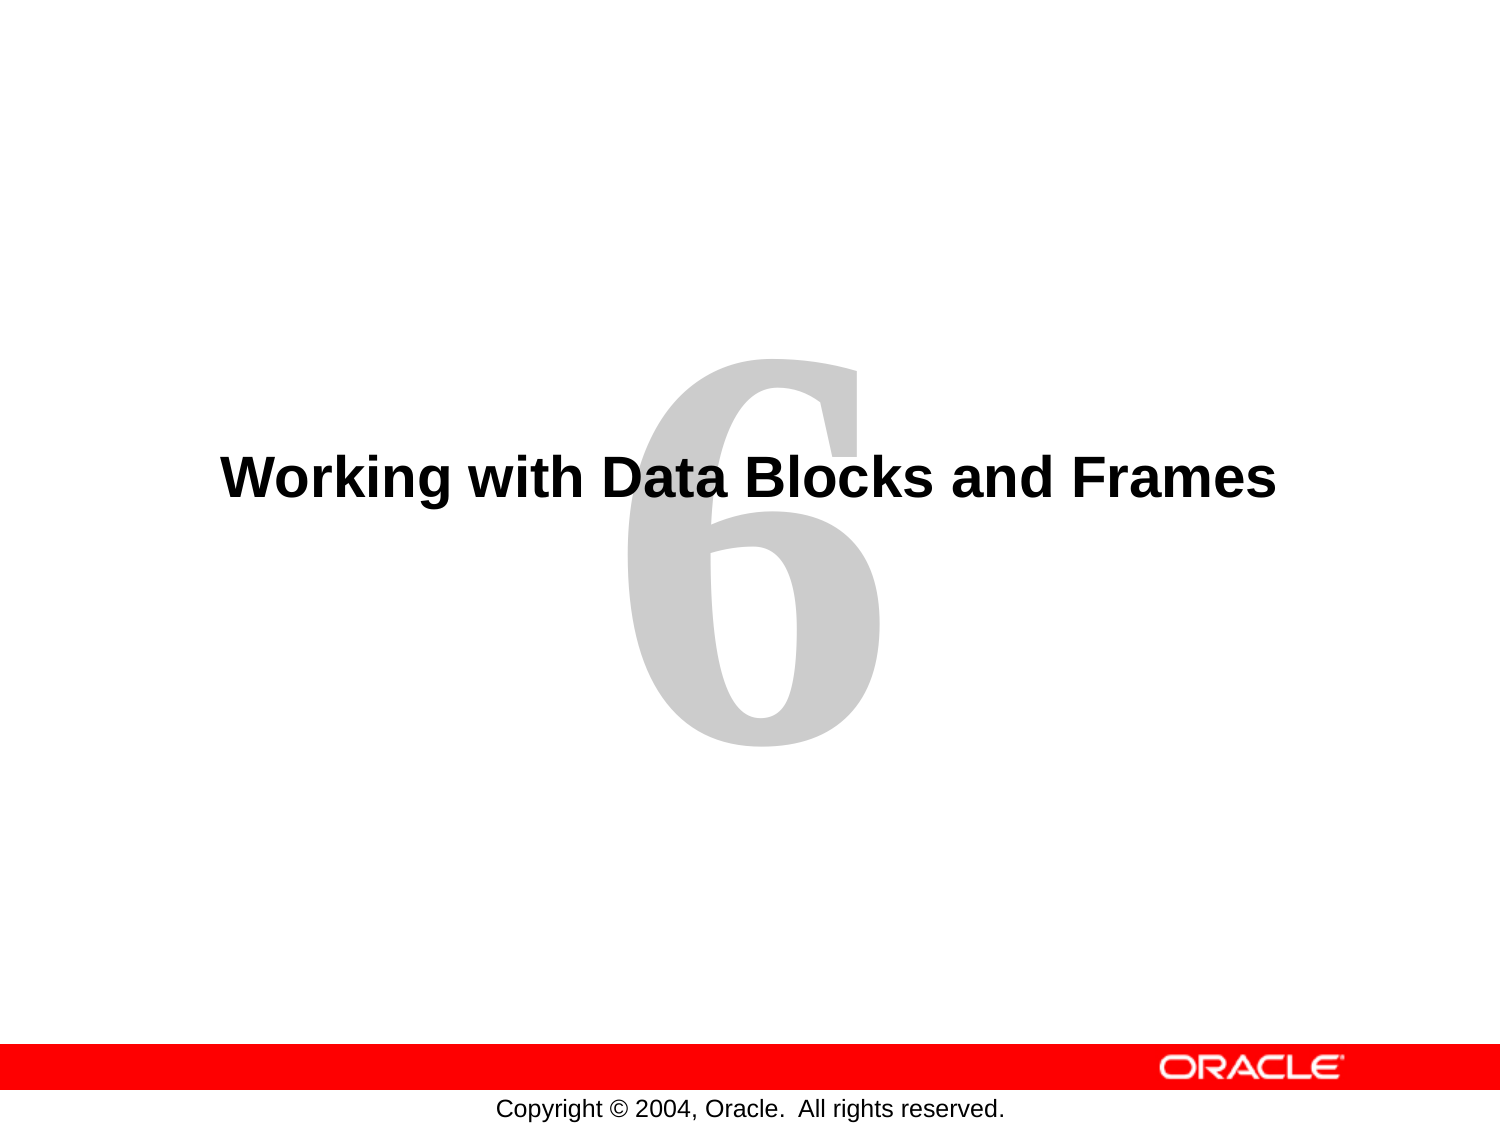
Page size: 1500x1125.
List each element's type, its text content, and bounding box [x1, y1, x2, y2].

title Working with Data Blocks and Frames [149, 437, 1351, 632]
